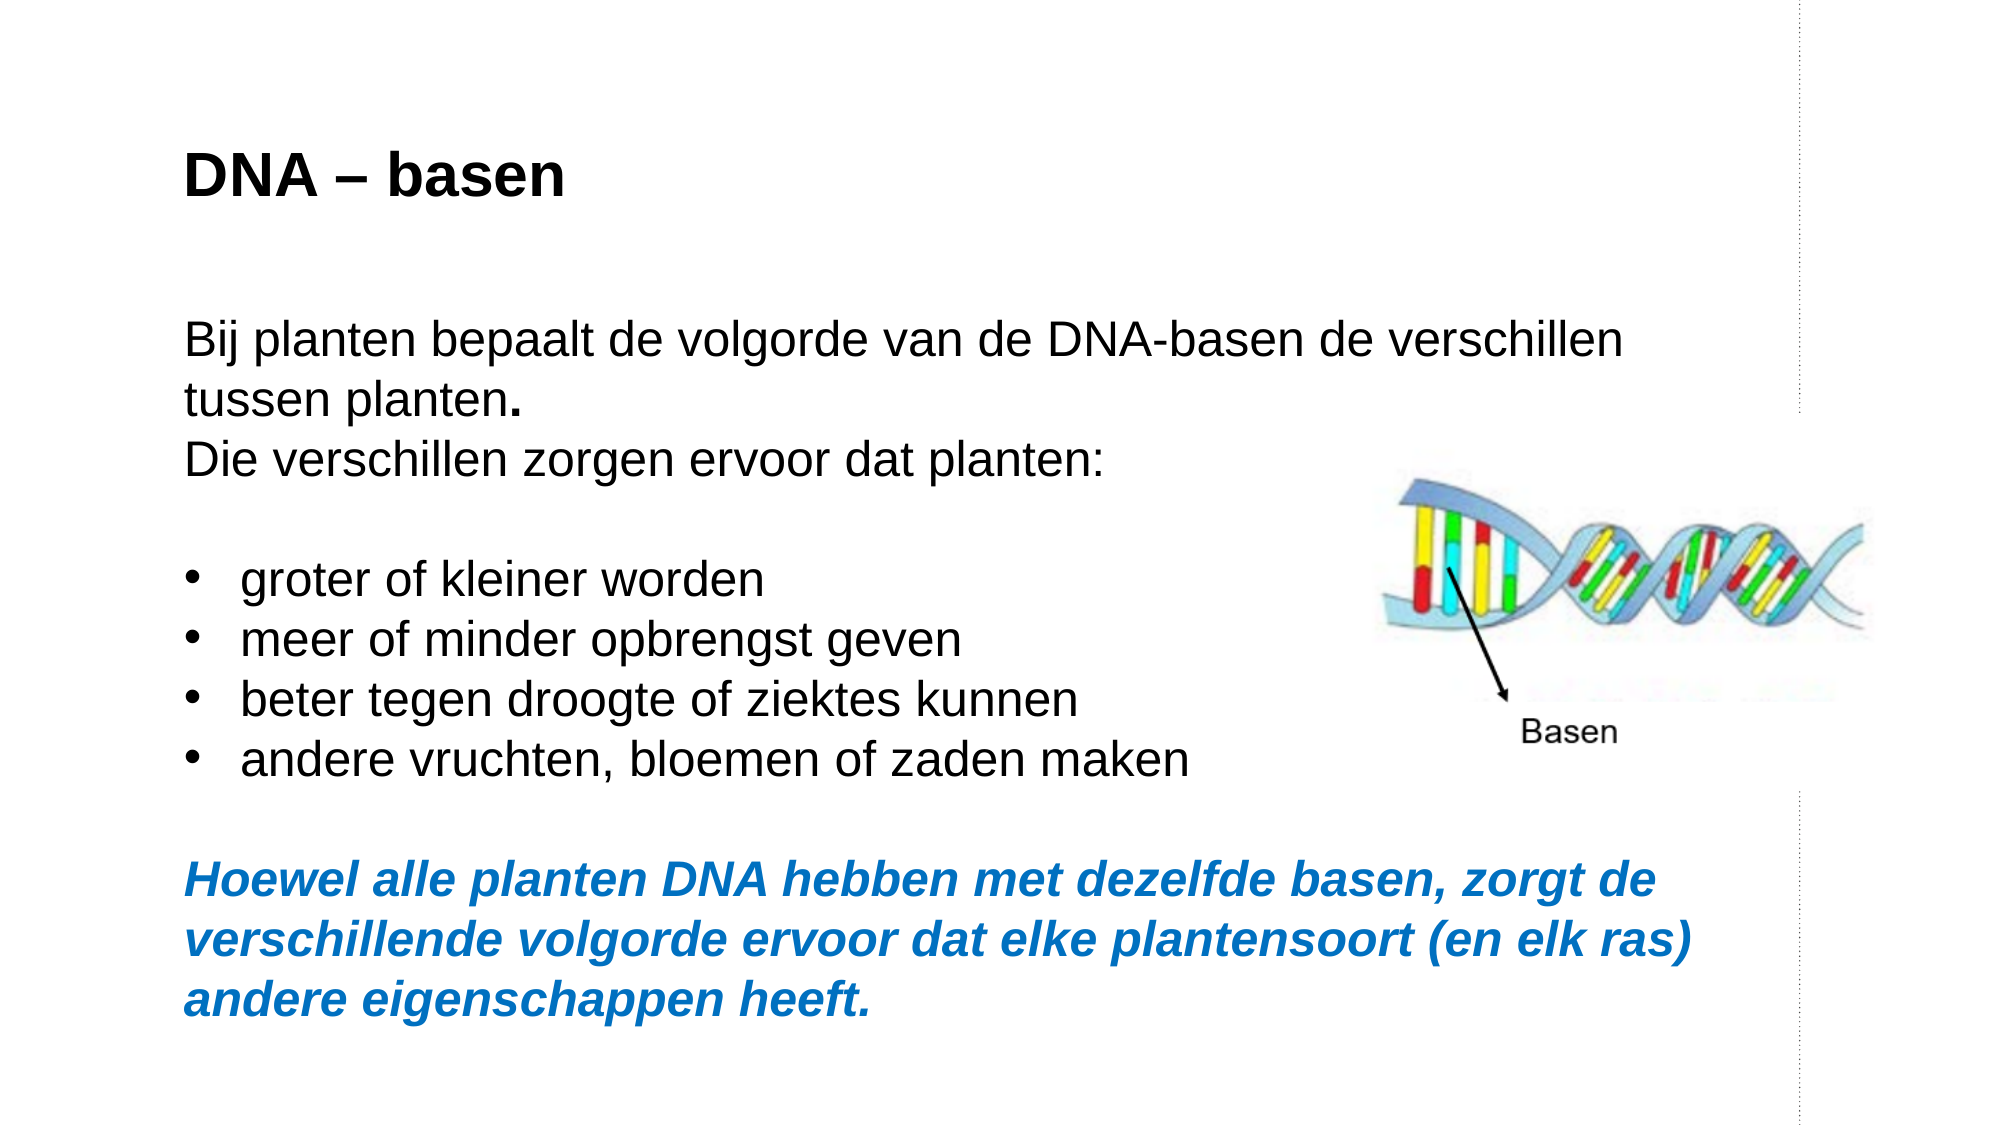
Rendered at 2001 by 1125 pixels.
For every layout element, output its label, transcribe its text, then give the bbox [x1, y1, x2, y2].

picture [1321, 0, 2001, 1125]
text_box DNA – basen [169, 126, 1112, 217]
text_box Bij planten bepaalt de volgorde van de DNA-basen de verschillen tussen planten. Die verschillen zorgen ervoor dat planten: groter of kleiner worden meer of minder opbrengst geven beter tegen droogte of ziektes kunnen andere vruchten, bloemen of zaden maken Hoewel alle planten DNA hebben met dezelfde basen, zorgt de verschillende volgorde ervoor dat elke plantensoort (en elk ras) andere eigenschappen heeft. [169, 299, 1776, 1125]
